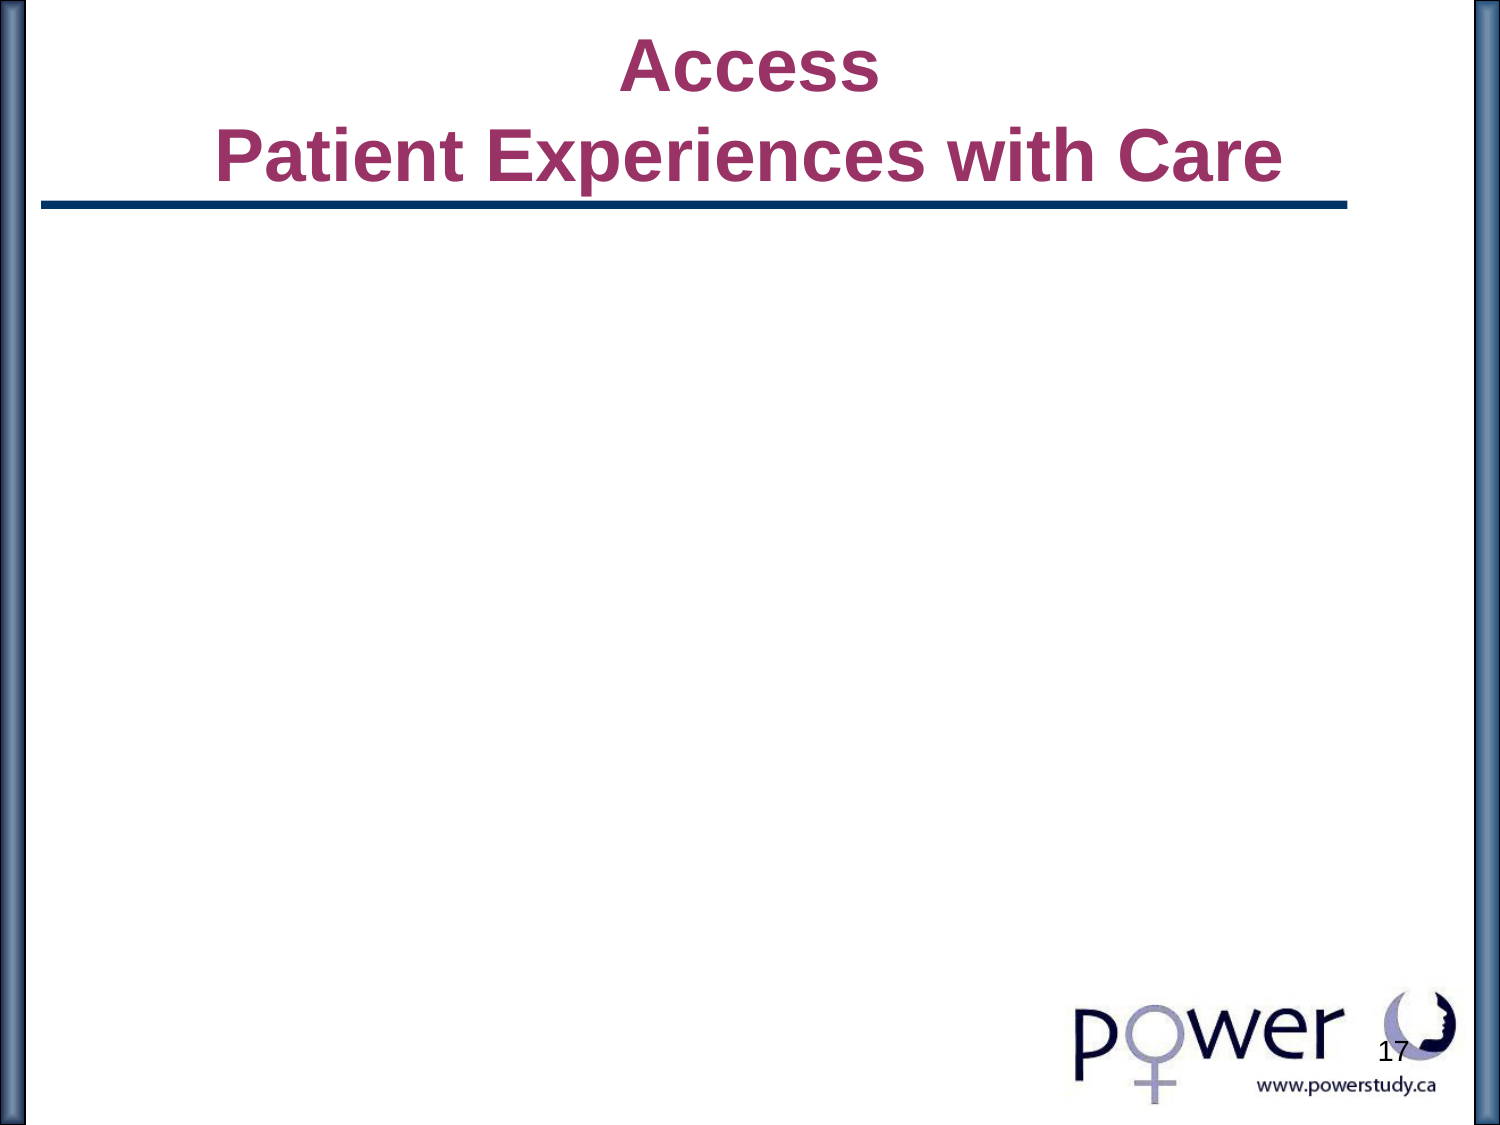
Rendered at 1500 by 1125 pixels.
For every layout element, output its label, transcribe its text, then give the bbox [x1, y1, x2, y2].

slide_number 17 [1074, 1024, 1426, 1103]
title Access Patient Experiences with Care [74, 12, 1426, 201]
picture [1064, 979, 1466, 1111]
